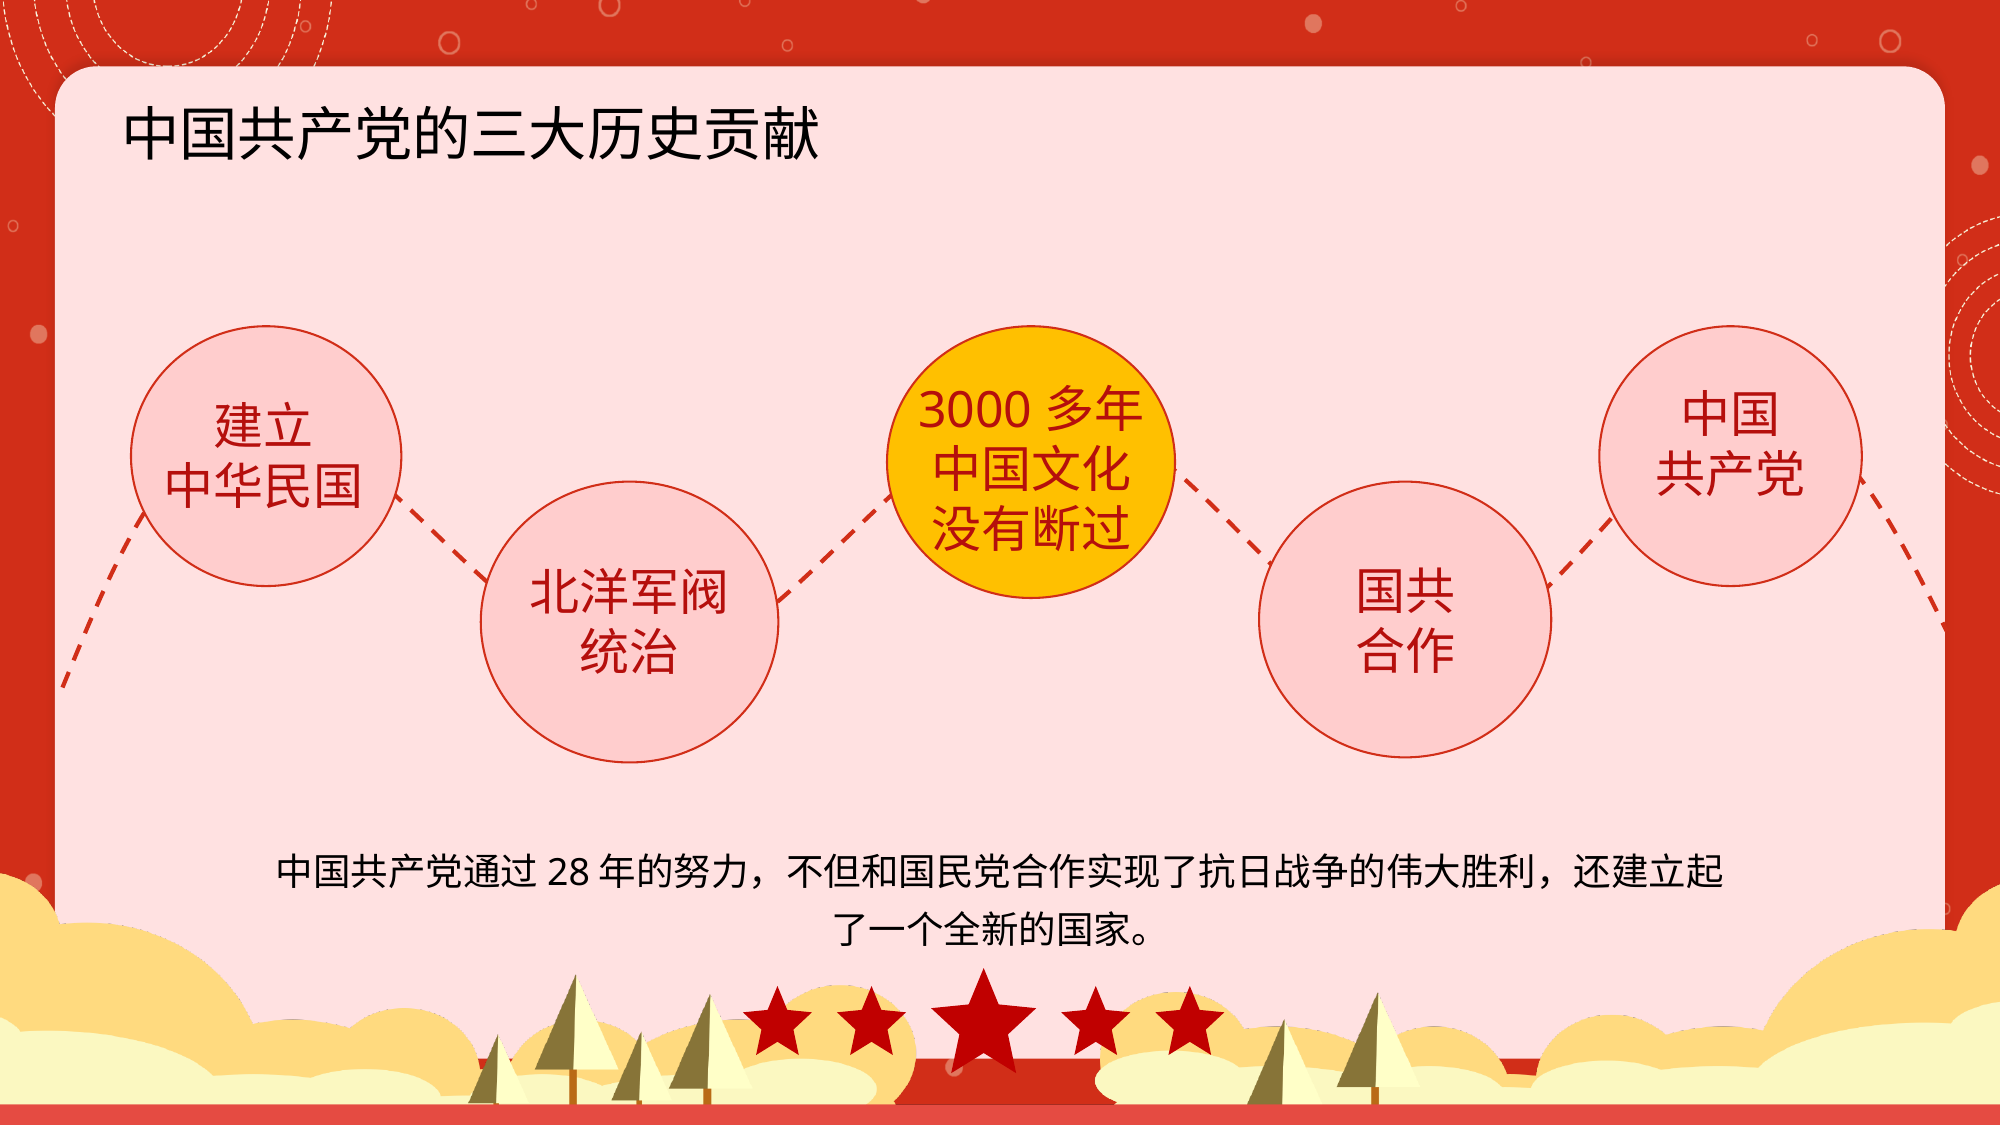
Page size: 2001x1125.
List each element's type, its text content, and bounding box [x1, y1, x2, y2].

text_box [1258, 481, 1552, 758]
text_box 中国共产党的三大历史贡献 [106, 90, 836, 175]
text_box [130, 325, 402, 587]
picture [0, 0, 2000, 1125]
text_box [60, 504, 475, 689]
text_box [1599, 325, 1863, 587]
text_box [783, 475, 1253, 666]
text_box 中国共产党通过28年的努力，不但和国民党合作实现了抗日战争的伟大胜利，还建立起了一个全新的国家。 [246, 827, 1753, 959]
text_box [886, 325, 1176, 599]
text_box [1557, 489, 1949, 643]
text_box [480, 481, 779, 763]
